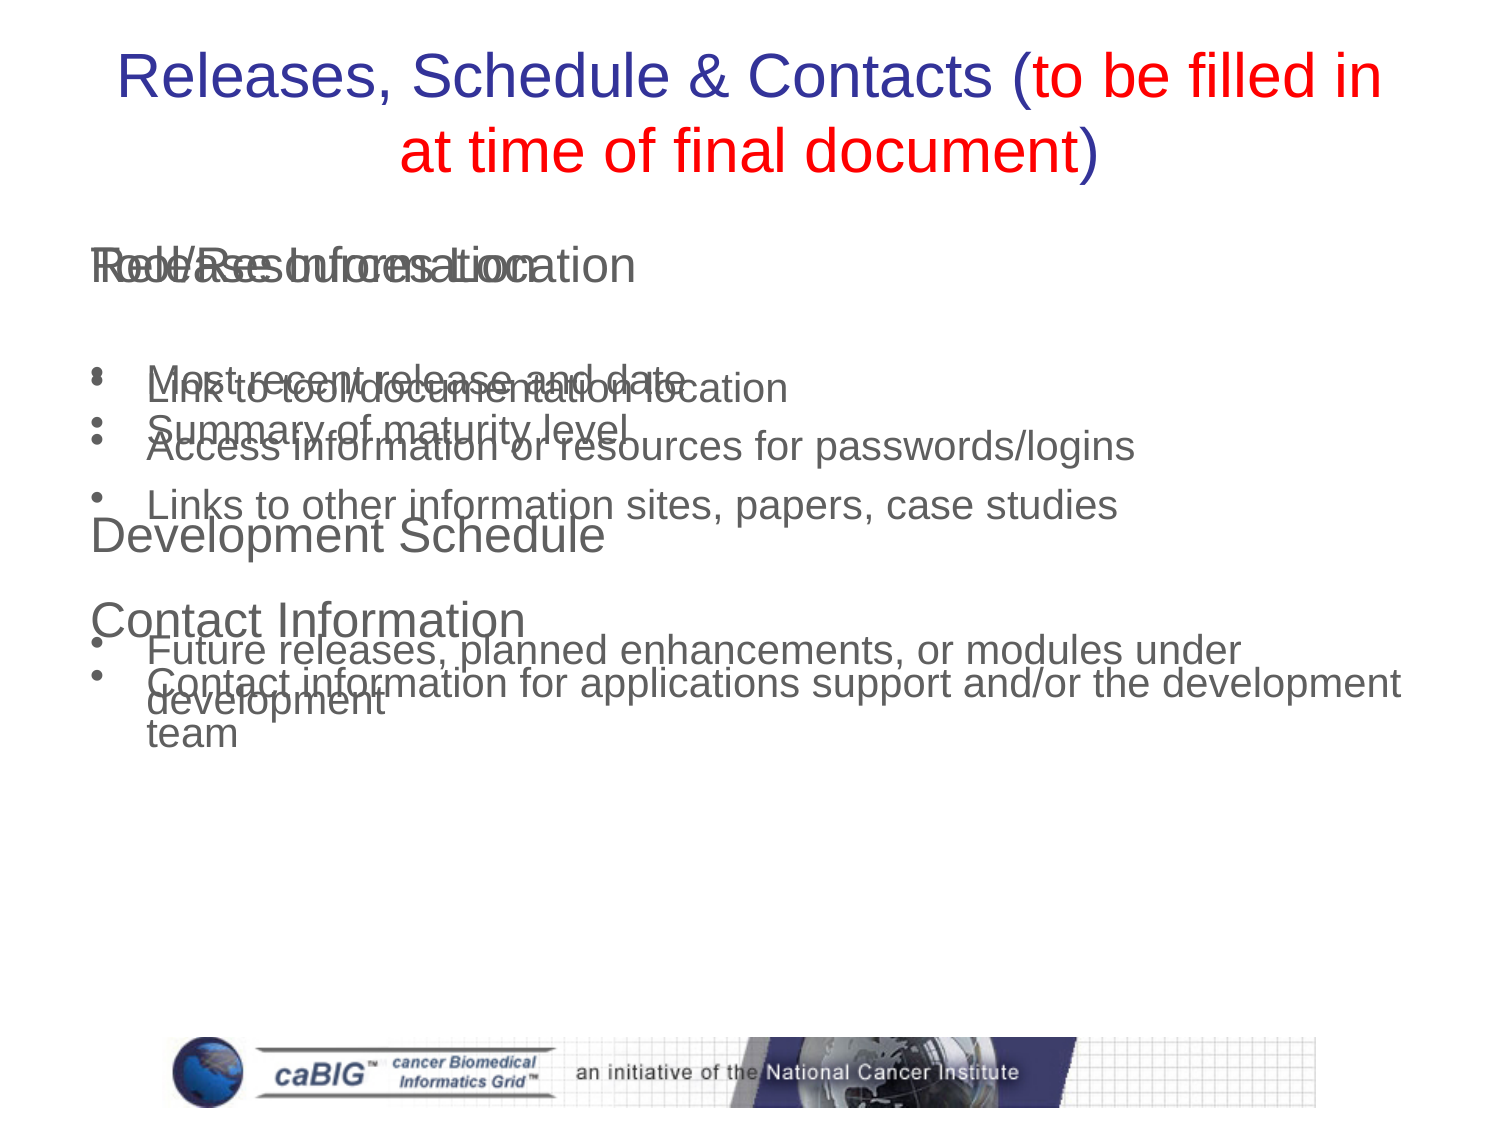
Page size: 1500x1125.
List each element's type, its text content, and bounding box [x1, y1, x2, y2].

title Releases, Schedule & Contacts (to be filled in at time of final document) [74, 44, 1426, 176]
picture [162, 1037, 1316, 1108]
list Tool/Resources Location Link to tool/documentation location Access information or resources for passwords/logins Links to other information sites, papers, case studies Contact Information Contact information for applications support and/or the development team [74, 224, 1426, 1013]
